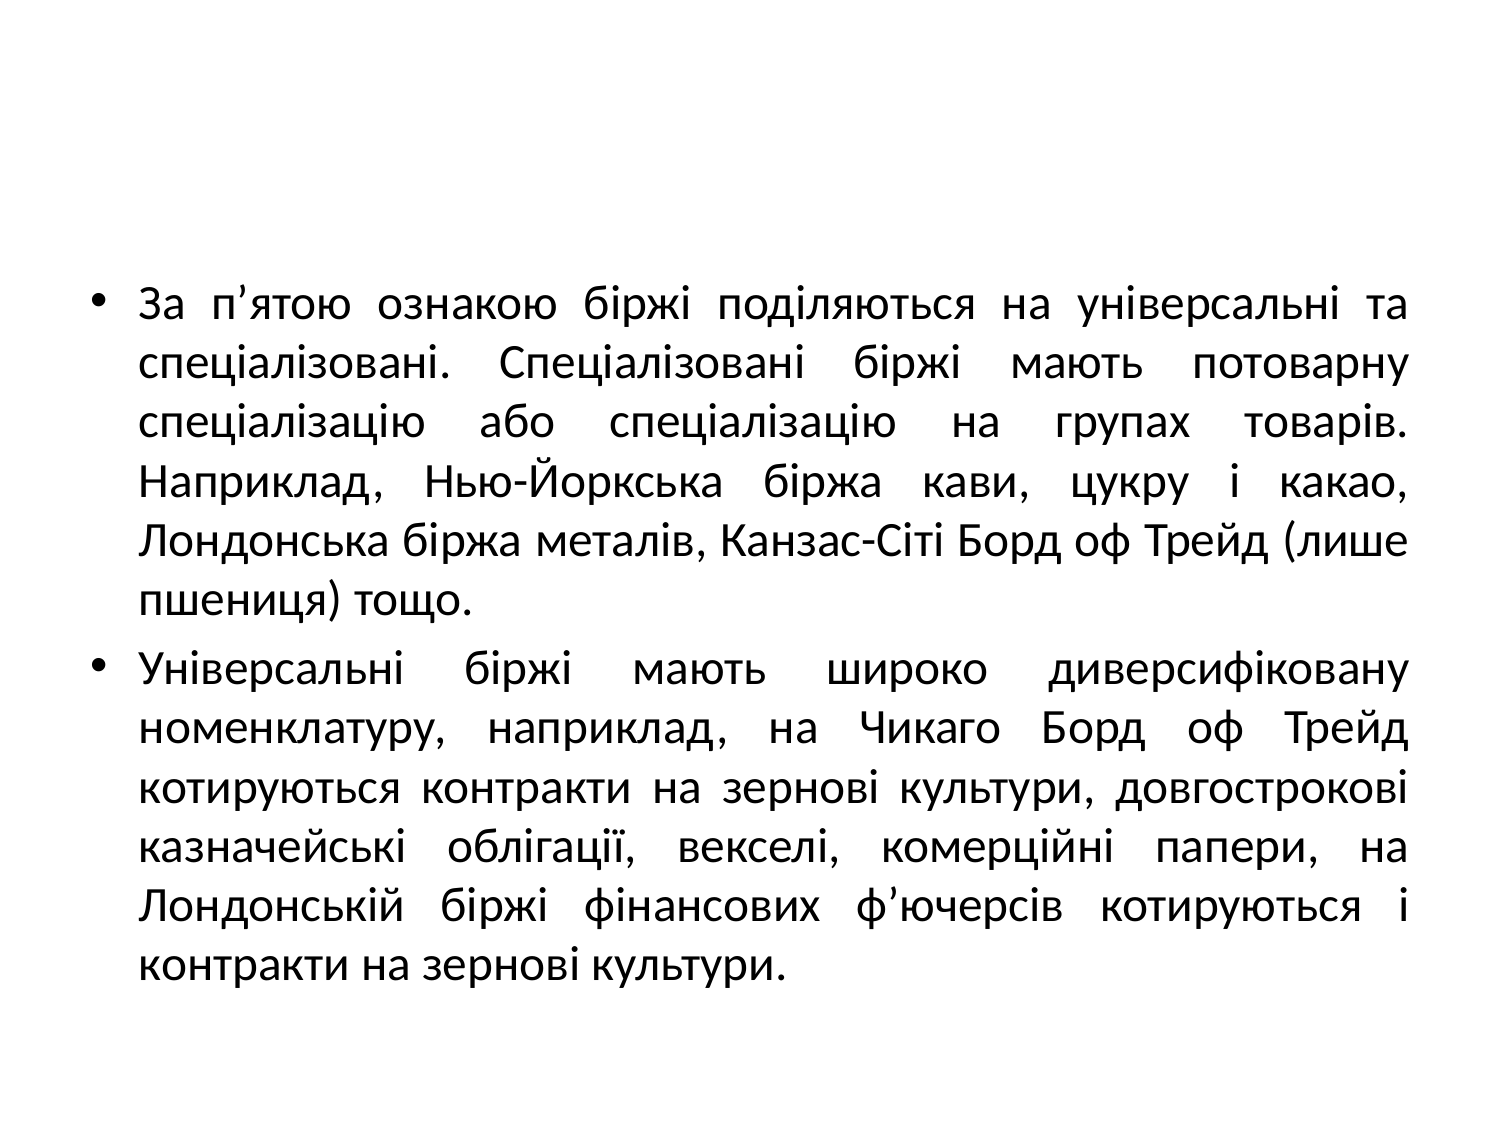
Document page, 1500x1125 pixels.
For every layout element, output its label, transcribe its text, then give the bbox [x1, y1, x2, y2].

list За п’ятою ознакою біржі поділяються на універсальні та спеціалізовані. Спеціалізовані біржі мають потоварну спеціалізацію або спеціалізацію на групах товарів. Наприклад, Нью-Йоркська біржа кави, цукру і какао, Лондонська біржа металів, Канзас-Сіті Борд оф Трейд (лише пшениця) тощо. Універсальні біржі мають широко диверсифіковану номенклатуру, наприклад, на Чикаго Борд оф Трейд котируються контракти на зернові культури, довгострокові казначейські облігації, векселі, комерційні папери, на Лондонській біржі фінансових ф’ючерсів котируються і контракти на зернові культури. [75, 262, 1425, 1005]
